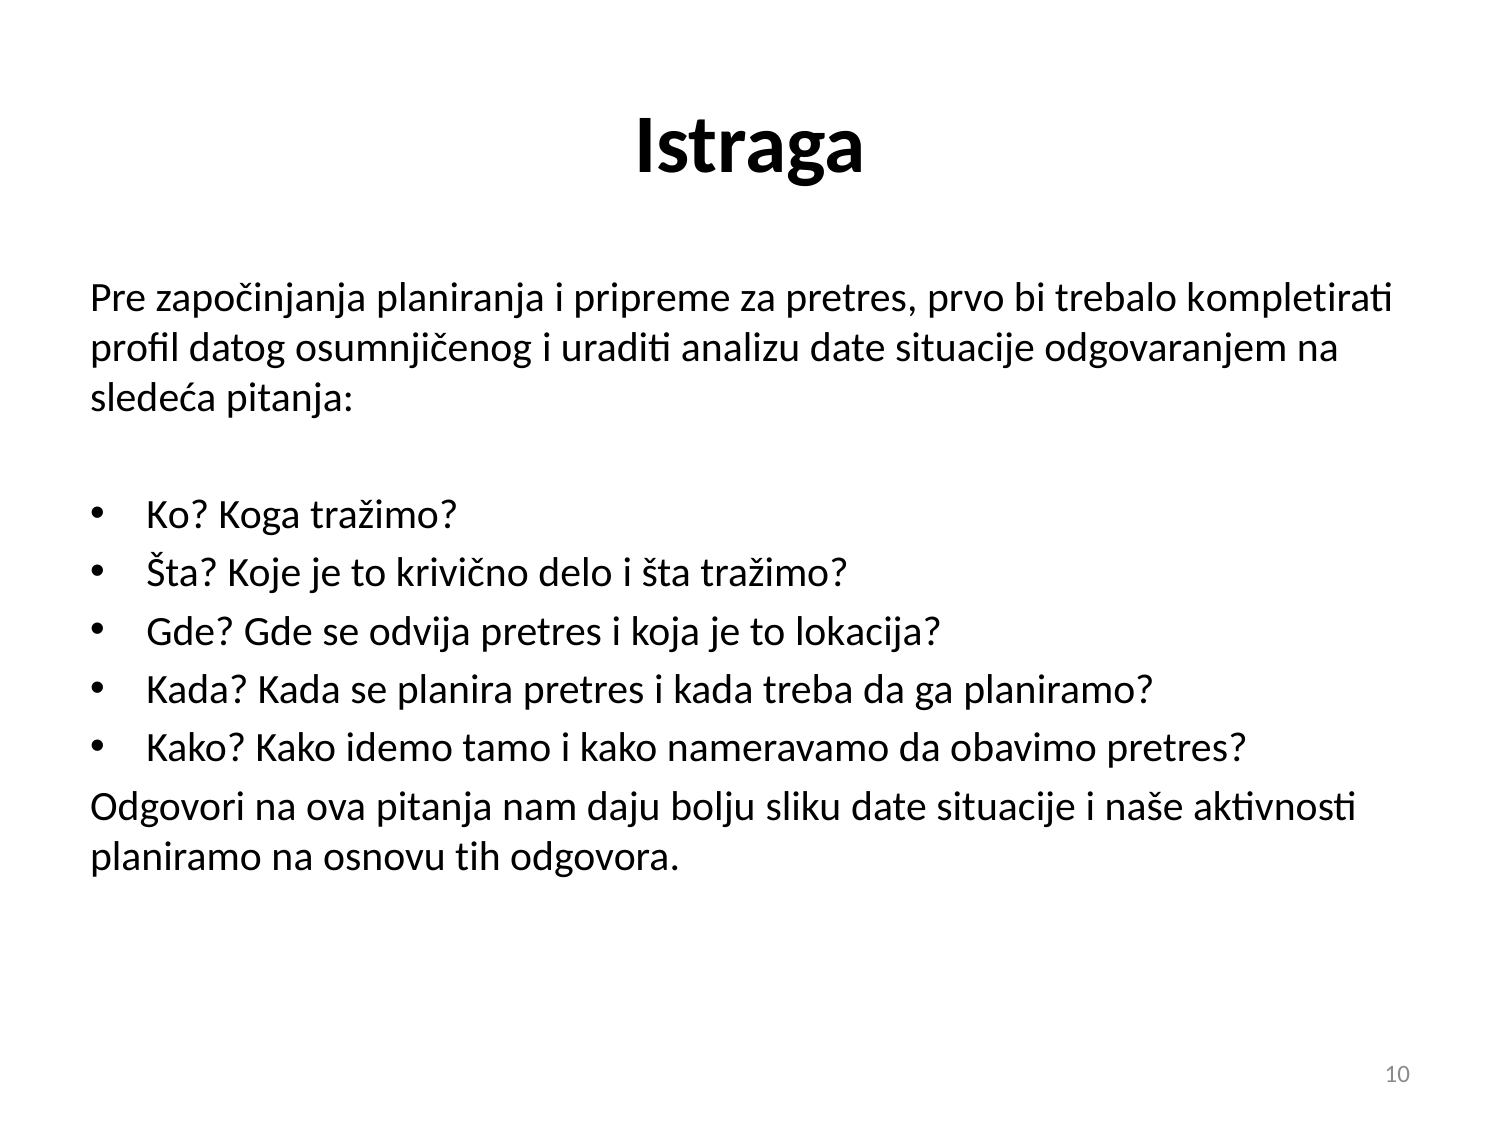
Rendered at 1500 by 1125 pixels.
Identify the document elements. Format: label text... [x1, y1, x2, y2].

list Pre započinjanja planiranja i pripreme za pretres, prvo bi trebalo kompletirati profil datog osumnjičenog i uraditi analizu date situacije odgovaranjem na sledeća pitanja: Ko? Koga tražimo? Šta? Koje je to krivično delo i šta tražimo? Gde? Gde se odvija pretres i koja je to lokacija? Kada? Kada se planira pretres i kada treba da ga planiramo? Kako? Kako idemo tamo i kako nameravamo da obavimo pretres? Odgovori na ova pitanja nam daju bolju sliku date situacije i naše aktivnosti planiramo na osnovu tih odgovora. [74, 262, 1426, 1006]
title Istraga [74, 44, 1426, 233]
slide_number 10 [1074, 1042, 1425, 1103]
